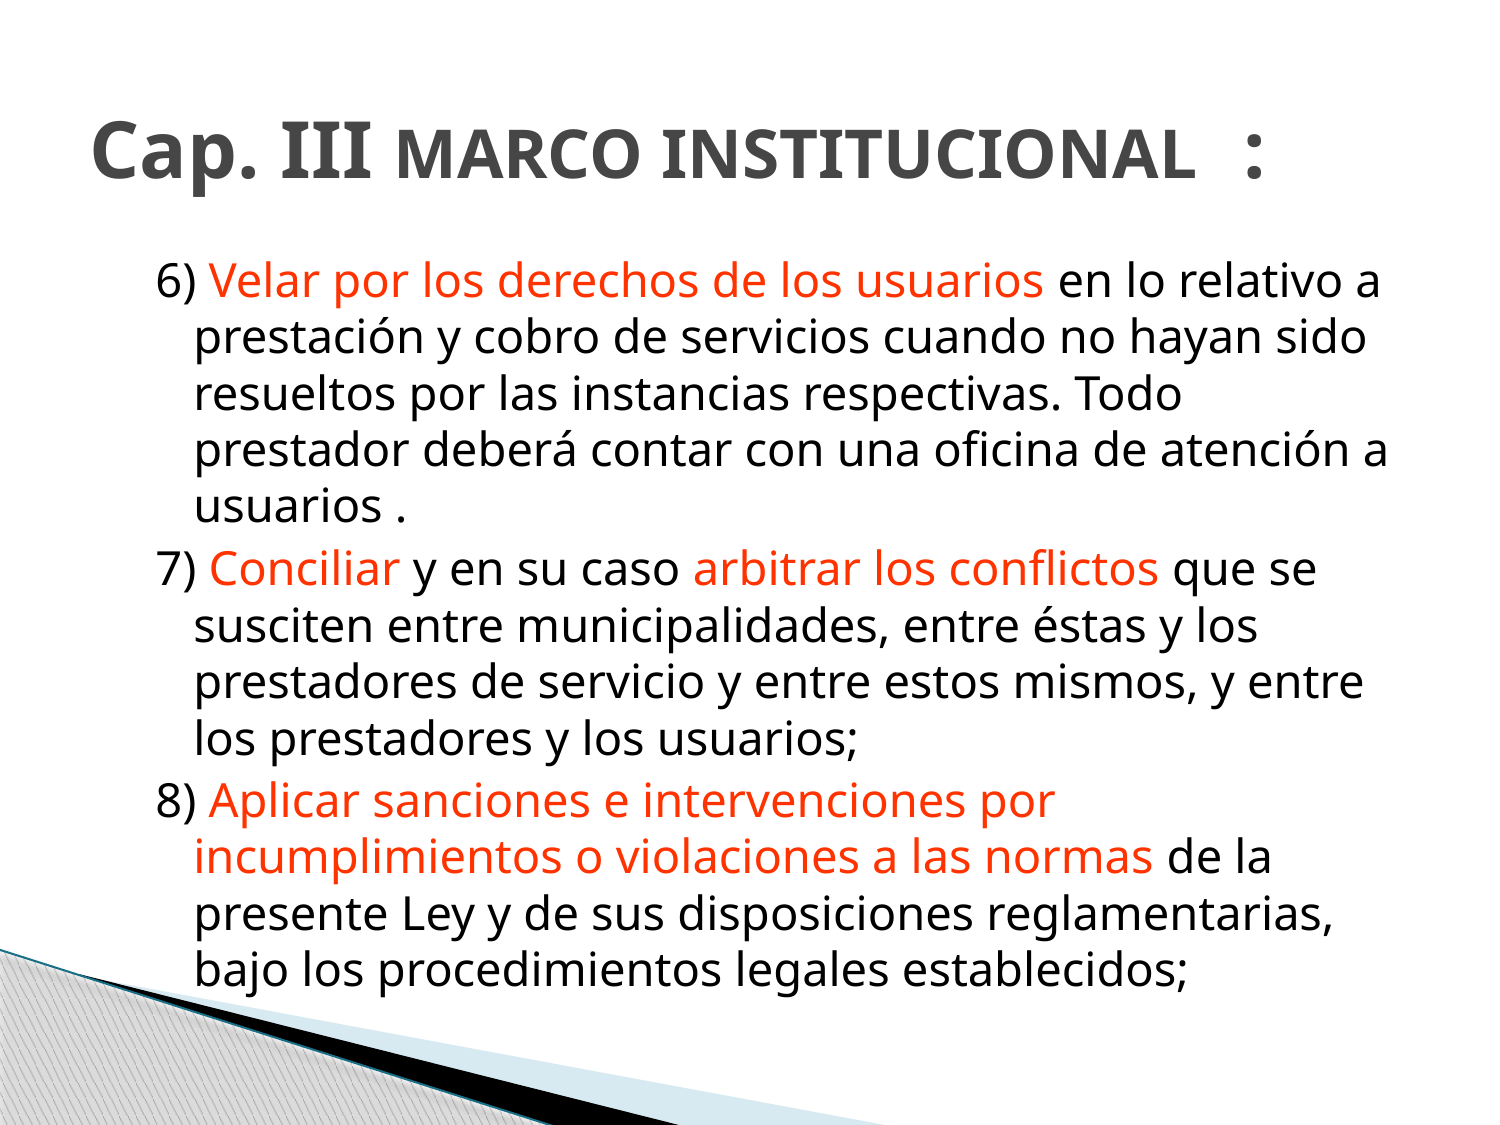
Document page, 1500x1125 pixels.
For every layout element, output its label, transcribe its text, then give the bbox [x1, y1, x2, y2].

list 6) Velar por los derechos de los usuarios en lo relativo a prestación y cobro de servicios cuando no hayan sido resueltos por las instancias respectivas. Todo prestador deberá contar con una oficina de atención a usuarios . 7) Conciliar y en su caso arbitrar los conflictos que se susciten entre municipalidades, entre éstas y los prestadores de servicio y entre estos mismos, y entre los prestadores y los usuarios; 8) Aplicar sanciones e intervenciones por incumplimientos o violaciones a las normas de la presente Ley y de sus disposiciones reglamentarias, bajo los procedimientos legales establecidos; [75, 243, 1425, 1008]
title Cap. III MARCO INSTITUCIONAL : [75, 45, 1425, 233]
